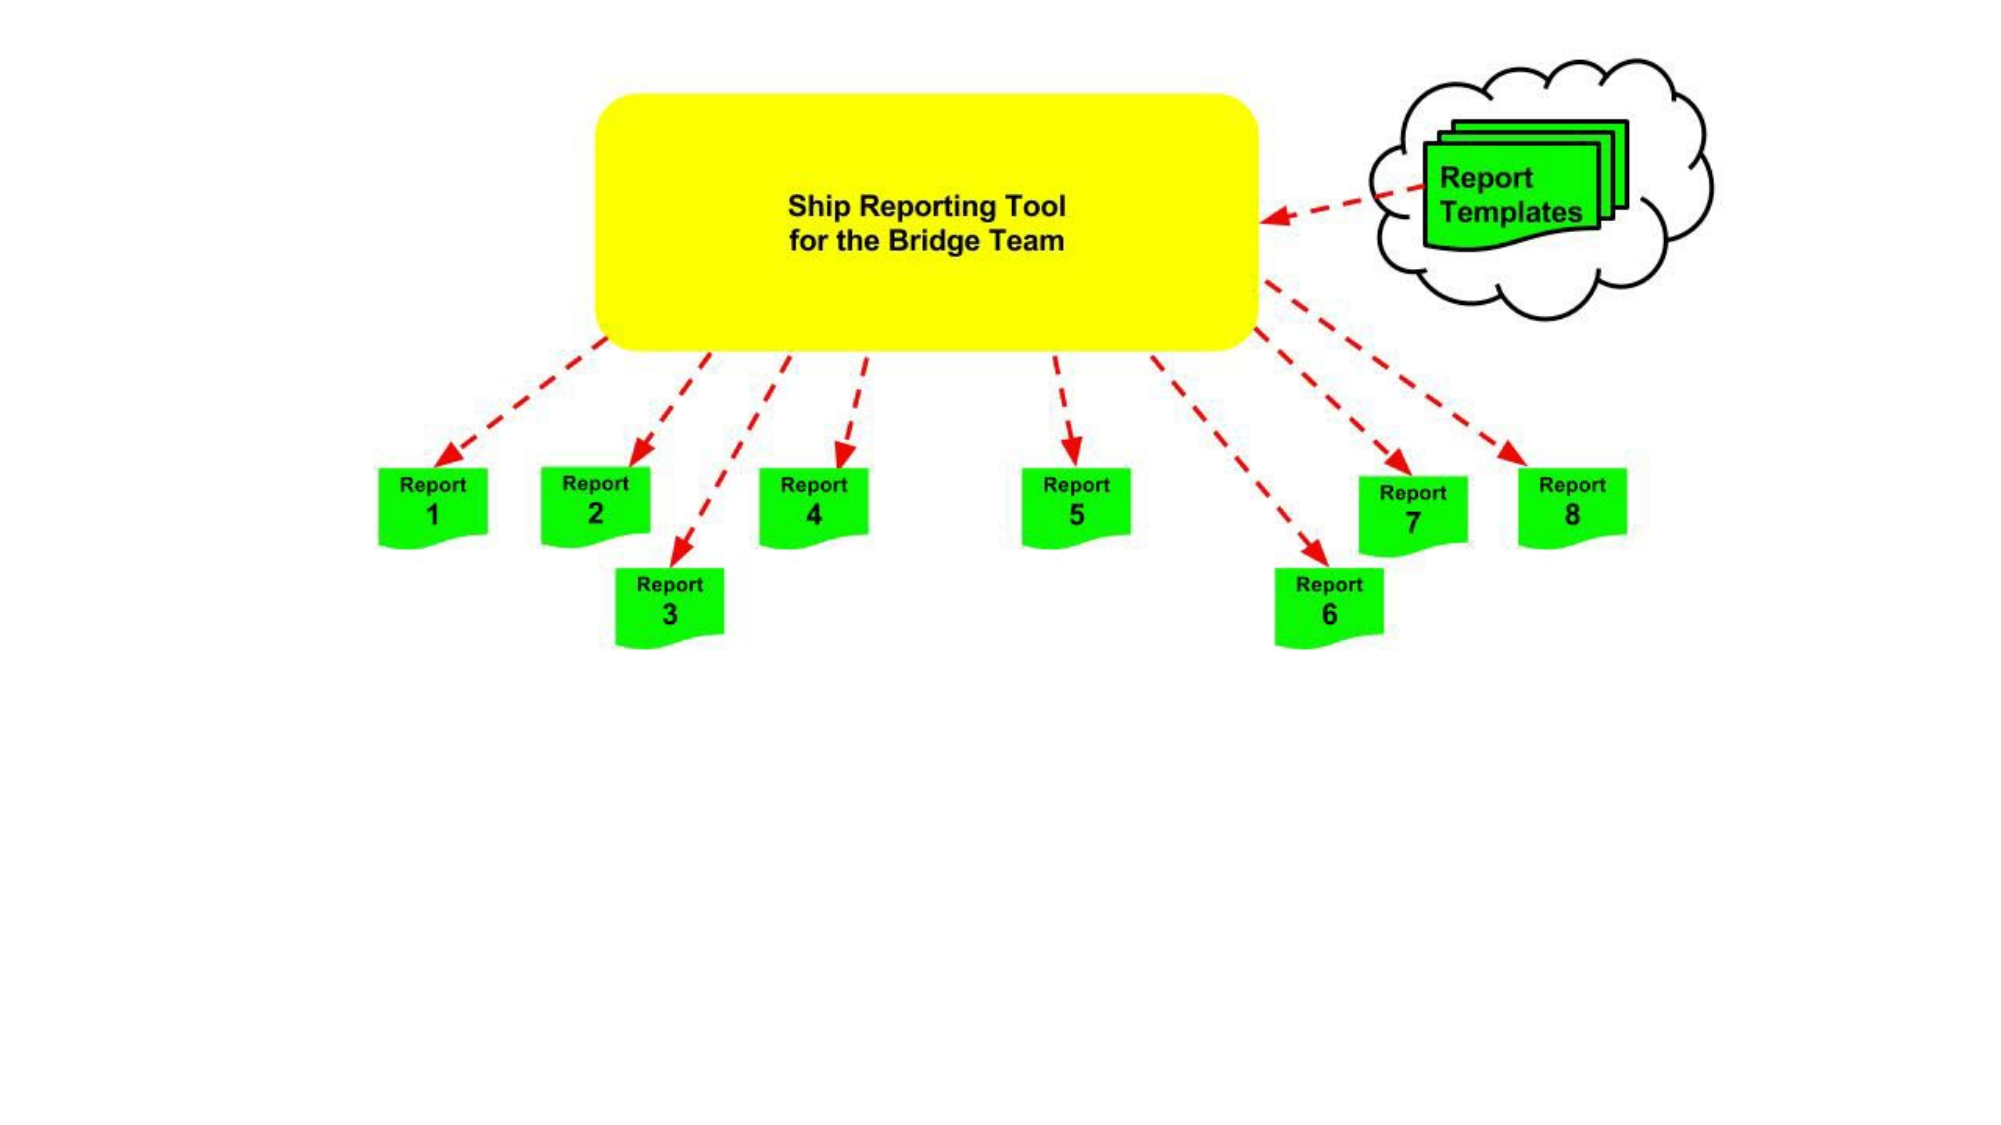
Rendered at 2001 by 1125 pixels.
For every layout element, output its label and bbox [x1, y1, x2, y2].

picture [249, 0, 1750, 1125]
